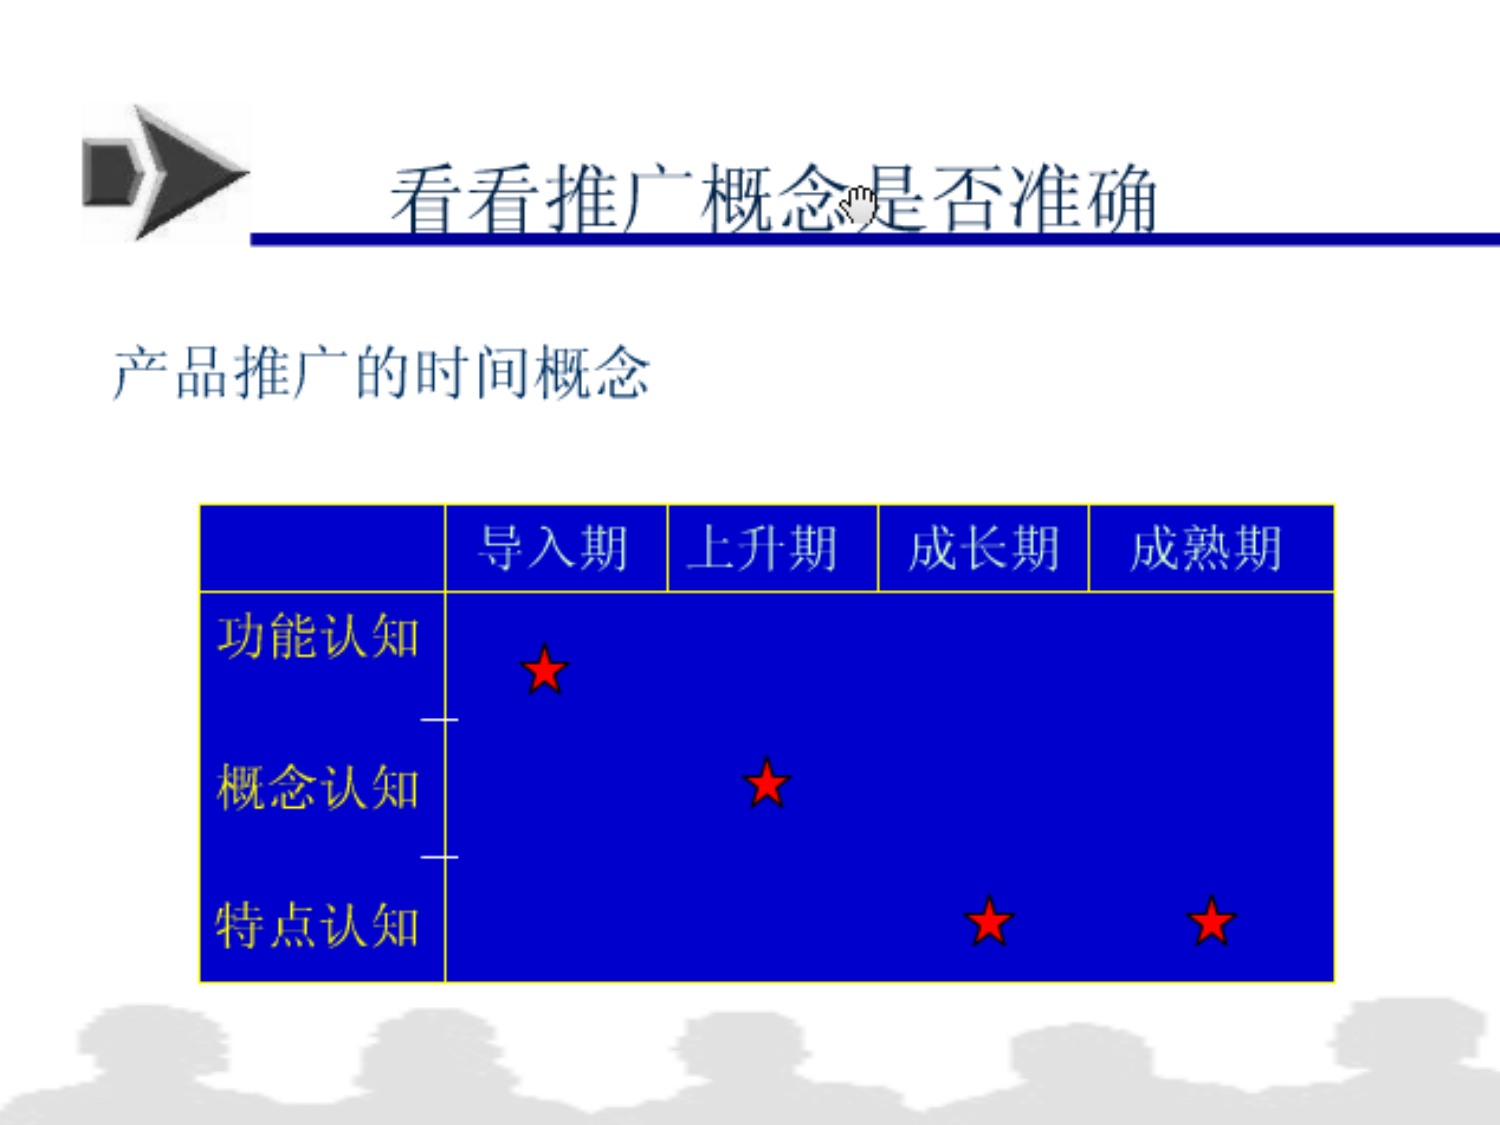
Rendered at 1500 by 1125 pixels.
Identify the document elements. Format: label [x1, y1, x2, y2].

list [0, 0, 1500, 1125]
